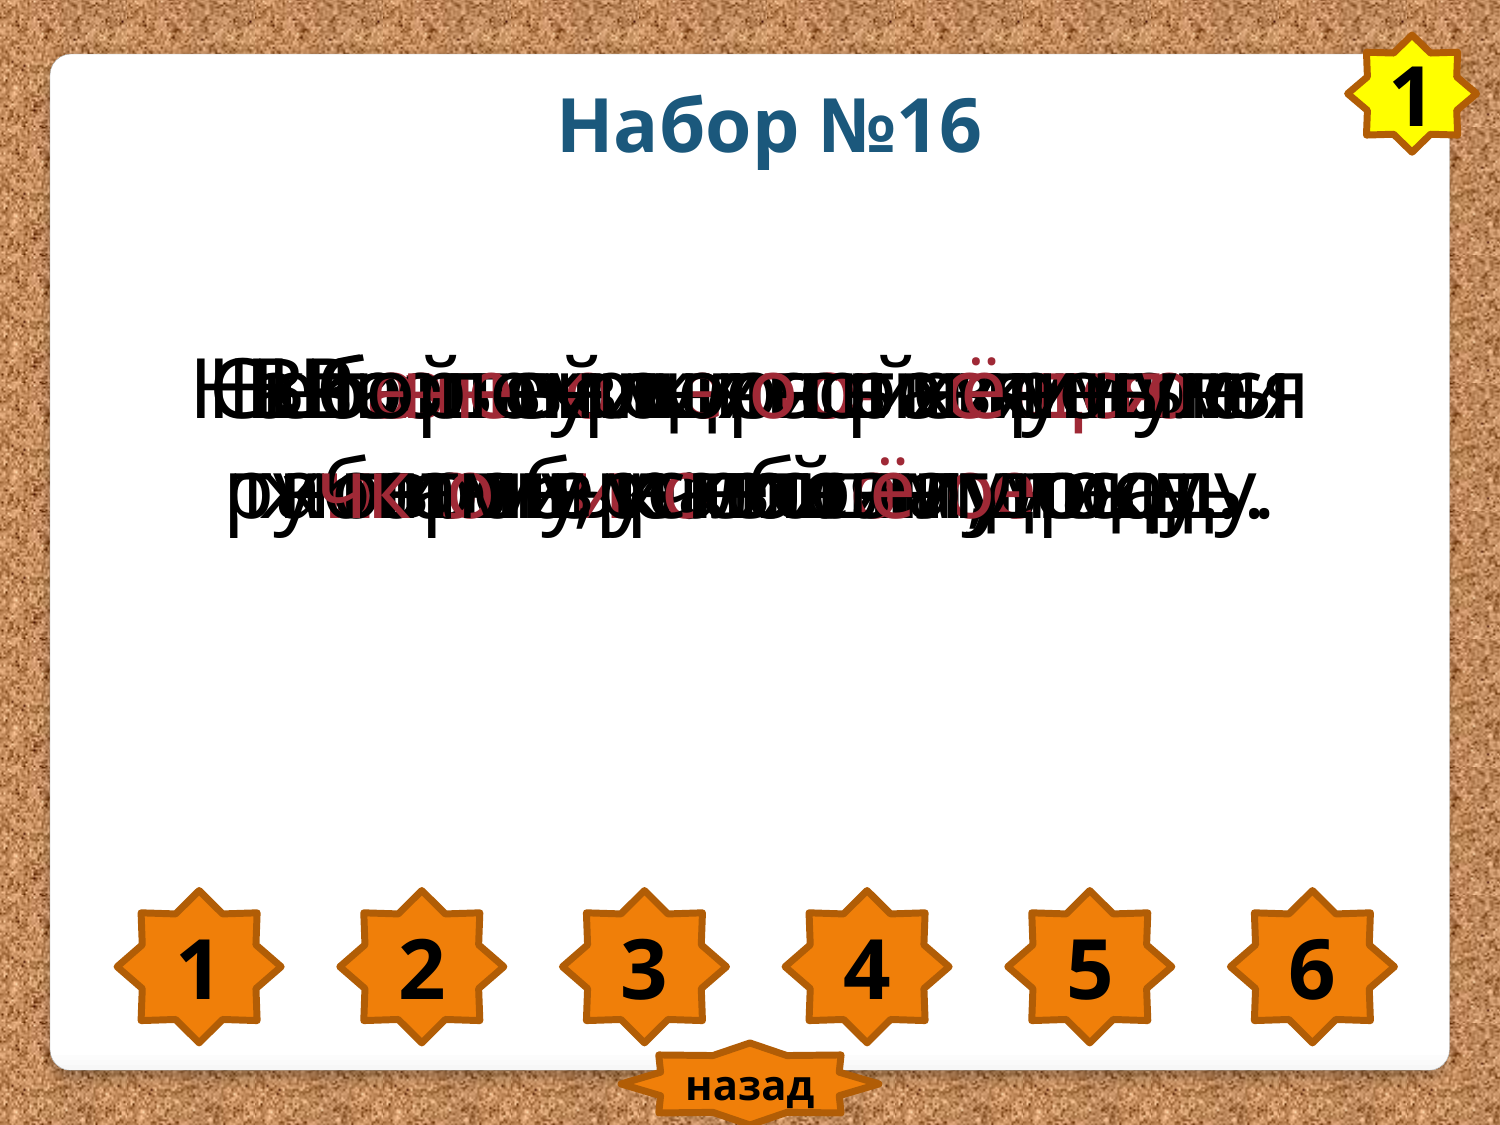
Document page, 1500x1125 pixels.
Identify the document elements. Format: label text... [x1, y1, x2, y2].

picture [0, 0, 1500, 1125]
text_box 5 [1004, 887, 1176, 1047]
text_box Небо покрылось чёрными тучками, и пошёл дождь. [163, 328, 1336, 543]
text_box Набор №16 [541, 70, 998, 176]
text_box 2 [336, 887, 508, 1047]
text_box 3 [558, 887, 730, 1047]
text_box 1 [1344, 31, 1481, 156]
text_box 4 [781, 887, 953, 1047]
text_box назад [617, 1039, 883, 1125]
text_box 1 [113, 887, 285, 1047]
text_box 6 [1226, 887, 1398, 1047]
